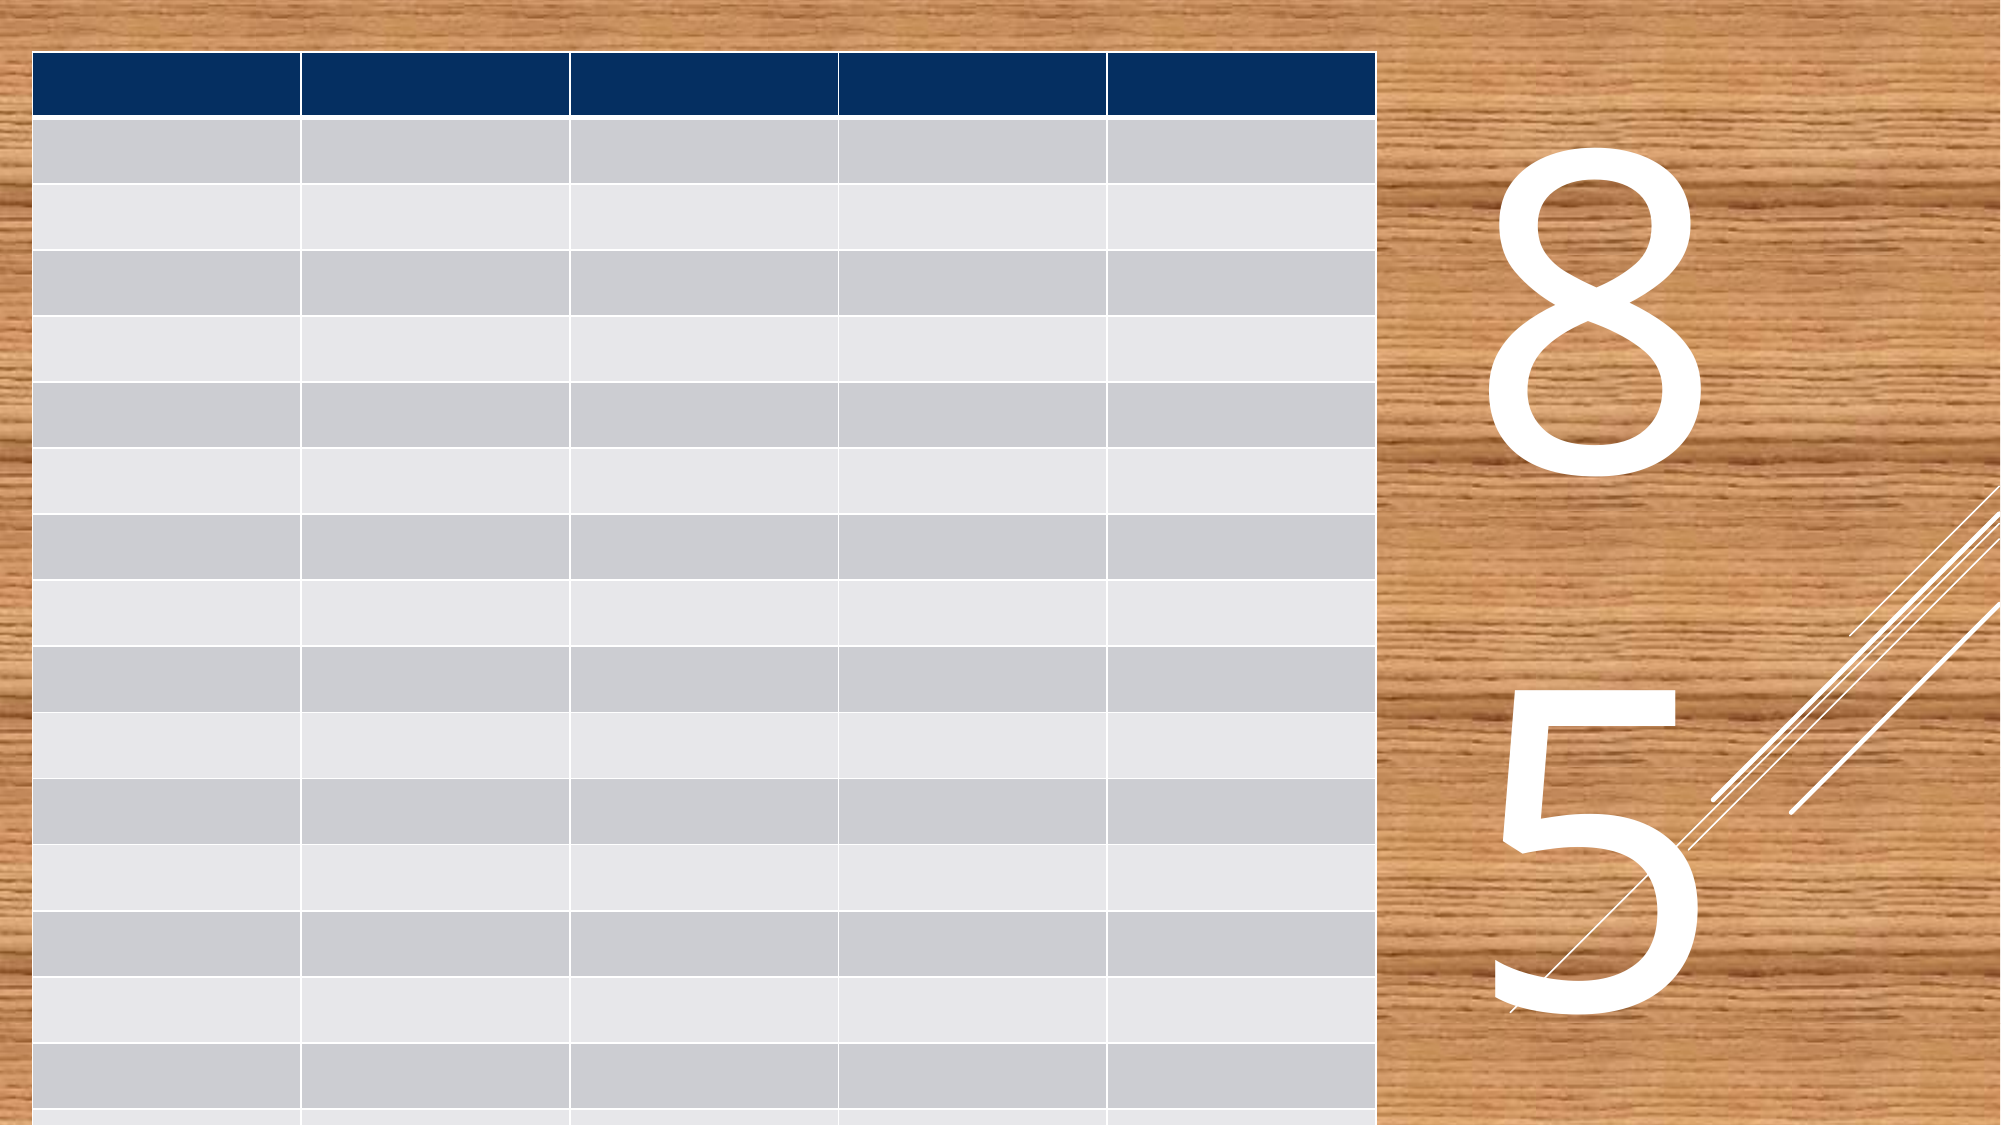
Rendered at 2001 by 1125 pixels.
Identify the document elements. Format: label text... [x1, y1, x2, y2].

table_cell [33, 581, 300, 645]
table_cell [302, 120, 569, 183]
table_cell [33, 449, 300, 513]
table_header [571, 53, 838, 115]
table_cell [571, 515, 838, 579]
table_cell [1108, 713, 1375, 778]
table_cell [302, 978, 569, 1042]
table_cell [839, 647, 1106, 712]
table_cell [571, 251, 838, 315]
table_cell [302, 383, 569, 447]
table_cell [839, 779, 1106, 844]
table_cell [571, 317, 838, 381]
table_cell [1108, 449, 1375, 513]
title 85 [1377, 53, 1863, 1072]
table_cell [839, 713, 1106, 778]
table_cell [839, 845, 1106, 910]
table_cell [839, 581, 1106, 645]
table_cell [1108, 779, 1375, 844]
table_cell [571, 912, 838, 976]
table_cell [302, 912, 569, 976]
table_cell [839, 251, 1106, 315]
table_cell [571, 1110, 838, 1125]
table_cell [1108, 120, 1375, 183]
table_cell [33, 383, 300, 447]
table_header [33, 53, 300, 115]
picture [1863, 517, 2001, 736]
table_header [302, 53, 569, 115]
table_cell [839, 185, 1106, 249]
table_cell [302, 581, 569, 645]
table_cell [302, 449, 569, 513]
table_cell [302, 1044, 569, 1108]
table_cell [839, 317, 1106, 381]
table_cell [33, 779, 300, 844]
table_cell [302, 251, 569, 315]
table_cell [571, 713, 838, 778]
picture [1377, 607, 2001, 1125]
table_cell [33, 251, 300, 315]
table_cell [33, 912, 300, 976]
table_cell [1108, 383, 1375, 447]
table_cell [33, 1110, 300, 1125]
table_cell [33, 120, 300, 183]
table_cell [571, 185, 838, 249]
table_cell [571, 845, 838, 910]
table_cell [33, 317, 300, 381]
table_cell [839, 449, 1106, 513]
table_cell [571, 1044, 838, 1108]
table_cell [1108, 1110, 1375, 1125]
table_cell [571, 449, 838, 513]
table_cell [1108, 912, 1375, 976]
table_cell [839, 515, 1106, 579]
table_cell [571, 383, 838, 447]
table_cell [33, 1044, 300, 1108]
table_cell [1108, 251, 1375, 315]
table_cell [839, 912, 1106, 976]
table_cell [1108, 1044, 1375, 1108]
table_cell [1108, 317, 1375, 381]
table_cell [571, 647, 838, 712]
table_header [1108, 53, 1375, 115]
table_cell [1108, 515, 1375, 579]
table_cell [33, 845, 300, 910]
table_cell [1108, 978, 1375, 1042]
table_cell [571, 120, 838, 183]
table_cell [33, 978, 300, 1042]
table_cell [33, 647, 300, 712]
table_cell [302, 845, 569, 910]
table_cell [302, 647, 569, 712]
table_cell [1108, 185, 1375, 249]
table_cell [302, 317, 569, 381]
table_cell [302, 185, 569, 249]
table_cell [302, 779, 569, 844]
table_cell [839, 1044, 1106, 1108]
table_cell [839, 978, 1106, 1042]
table_cell [571, 779, 838, 844]
table_cell [1108, 647, 1375, 712]
table_cell [1108, 845, 1375, 910]
table_header [839, 53, 1106, 115]
table_cell [33, 515, 300, 579]
table_cell [839, 1110, 1106, 1125]
table_cell [33, 185, 300, 249]
table_cell [302, 1110, 569, 1125]
table_cell [571, 581, 838, 645]
table_cell [1108, 581, 1375, 645]
picture [0, 0, 2001, 1125]
table_cell [33, 713, 300, 778]
table_cell [839, 383, 1106, 447]
table_cell [571, 978, 838, 1042]
table_cell [302, 713, 569, 778]
table_cell [302, 515, 569, 579]
table_cell [839, 120, 1106, 183]
